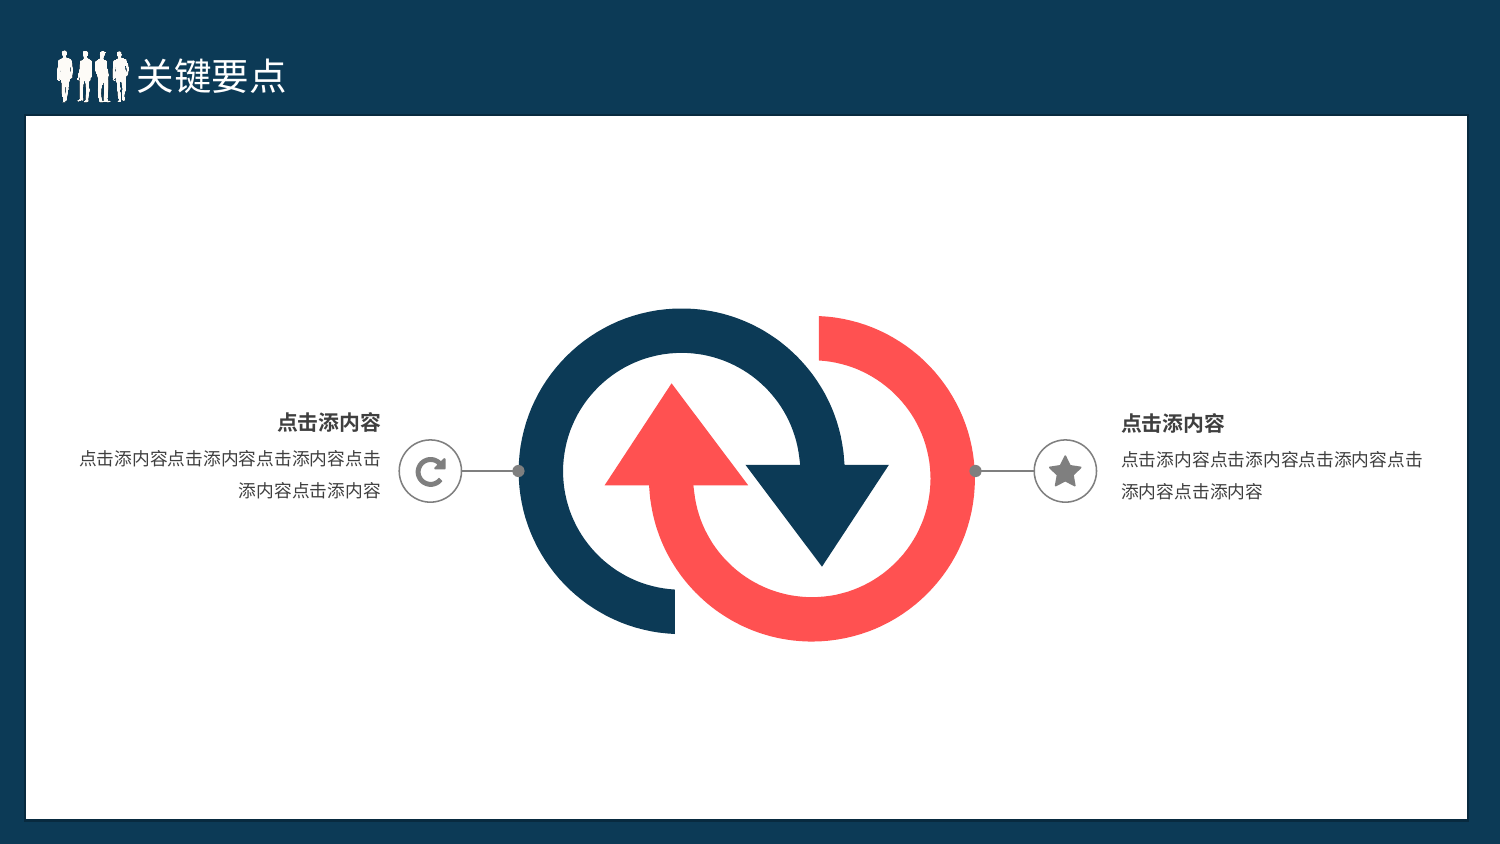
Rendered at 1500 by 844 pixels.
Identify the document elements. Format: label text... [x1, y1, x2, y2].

text_box 点击添内容点击添内容点击添内容点击添内容点击添内容 [1113, 434, 1442, 539]
text_box 点击添内容 [248, 406, 389, 433]
text_box 点击添内容点击添内容点击添内容点击添内容点击添内容 [61, 433, 389, 538]
text_box 点击添内容 [1113, 407, 1254, 434]
picture [50, 42, 131, 103]
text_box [399, 308, 1097, 642]
